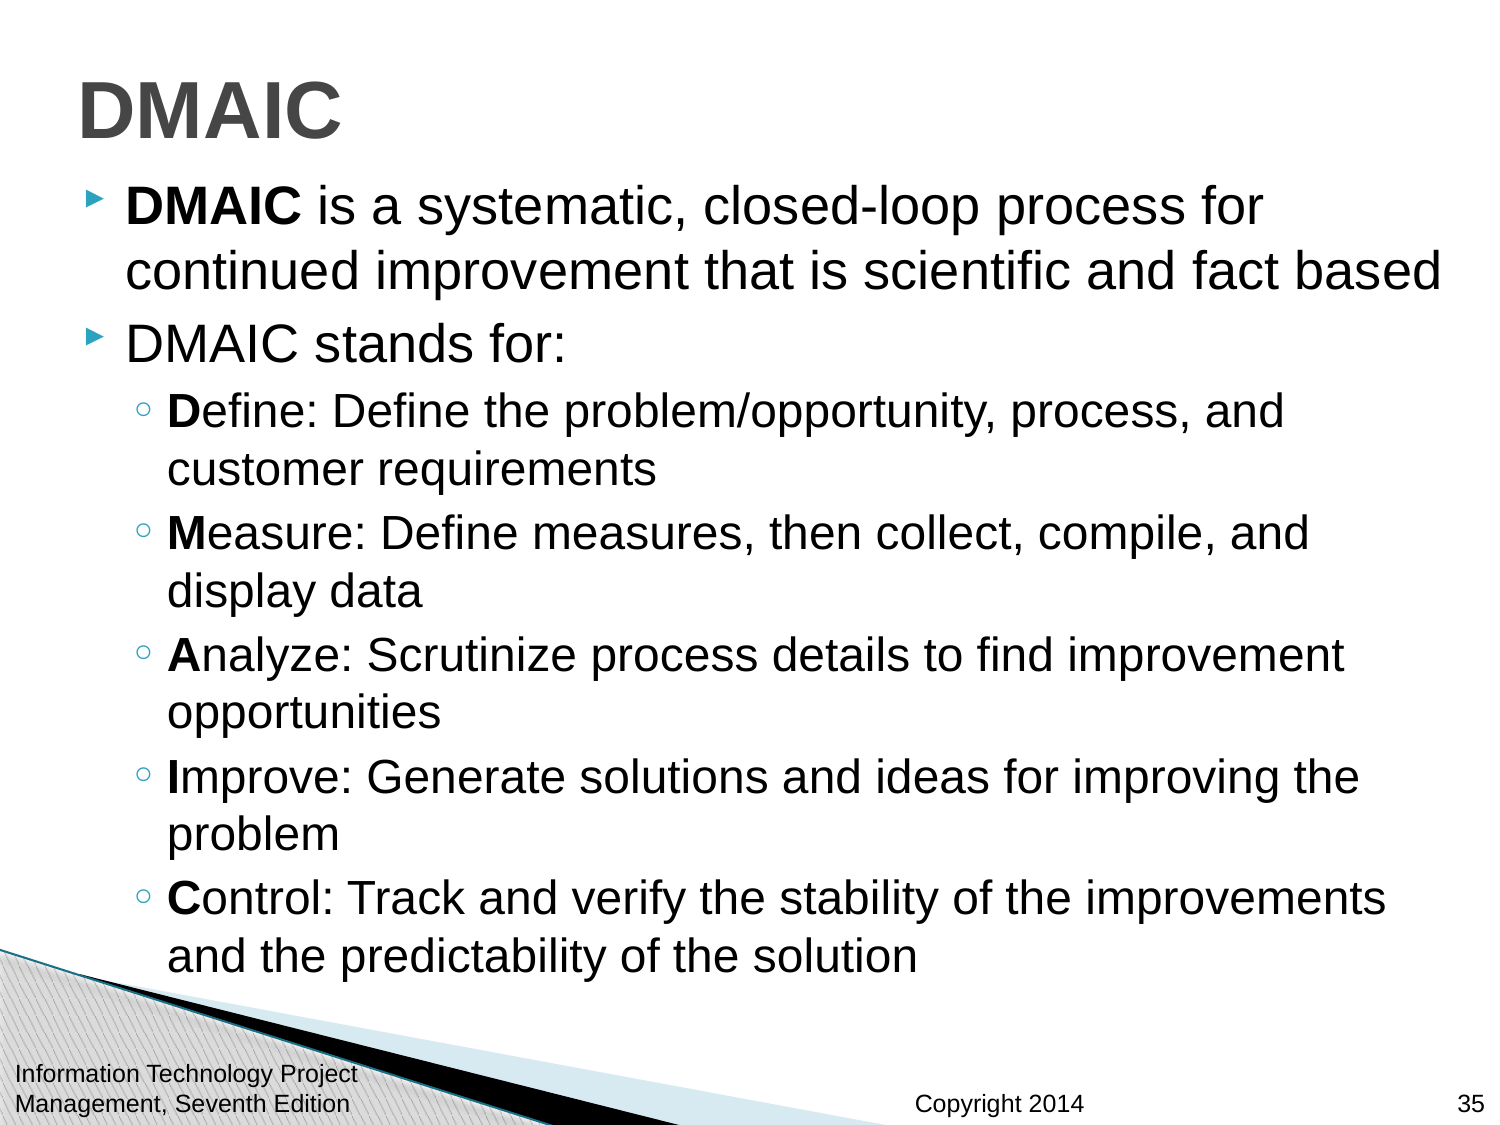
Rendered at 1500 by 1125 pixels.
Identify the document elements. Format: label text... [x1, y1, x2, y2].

list DMAIC is a systematic, closed-loop process for continued improvement that is scientific and fact based DMAIC stands for: Define: Define the problem/opportunity, process, and customer requirements Measure: Define measures, then collect, compile, and display data Analyze: Scrutinize process details to find improvement opportunities Improve: Generate solutions and ideas for improving the problem Control: Track and verify the stability of the improvements and the predictability of the solution [49, 162, 1463, 988]
title DMAIC [62, 50, 1438, 163]
footer Information Technology Project Management, Seventh Edition [0, 1065, 425, 1125]
slide_number 35 [1408, 1065, 1500, 1125]
